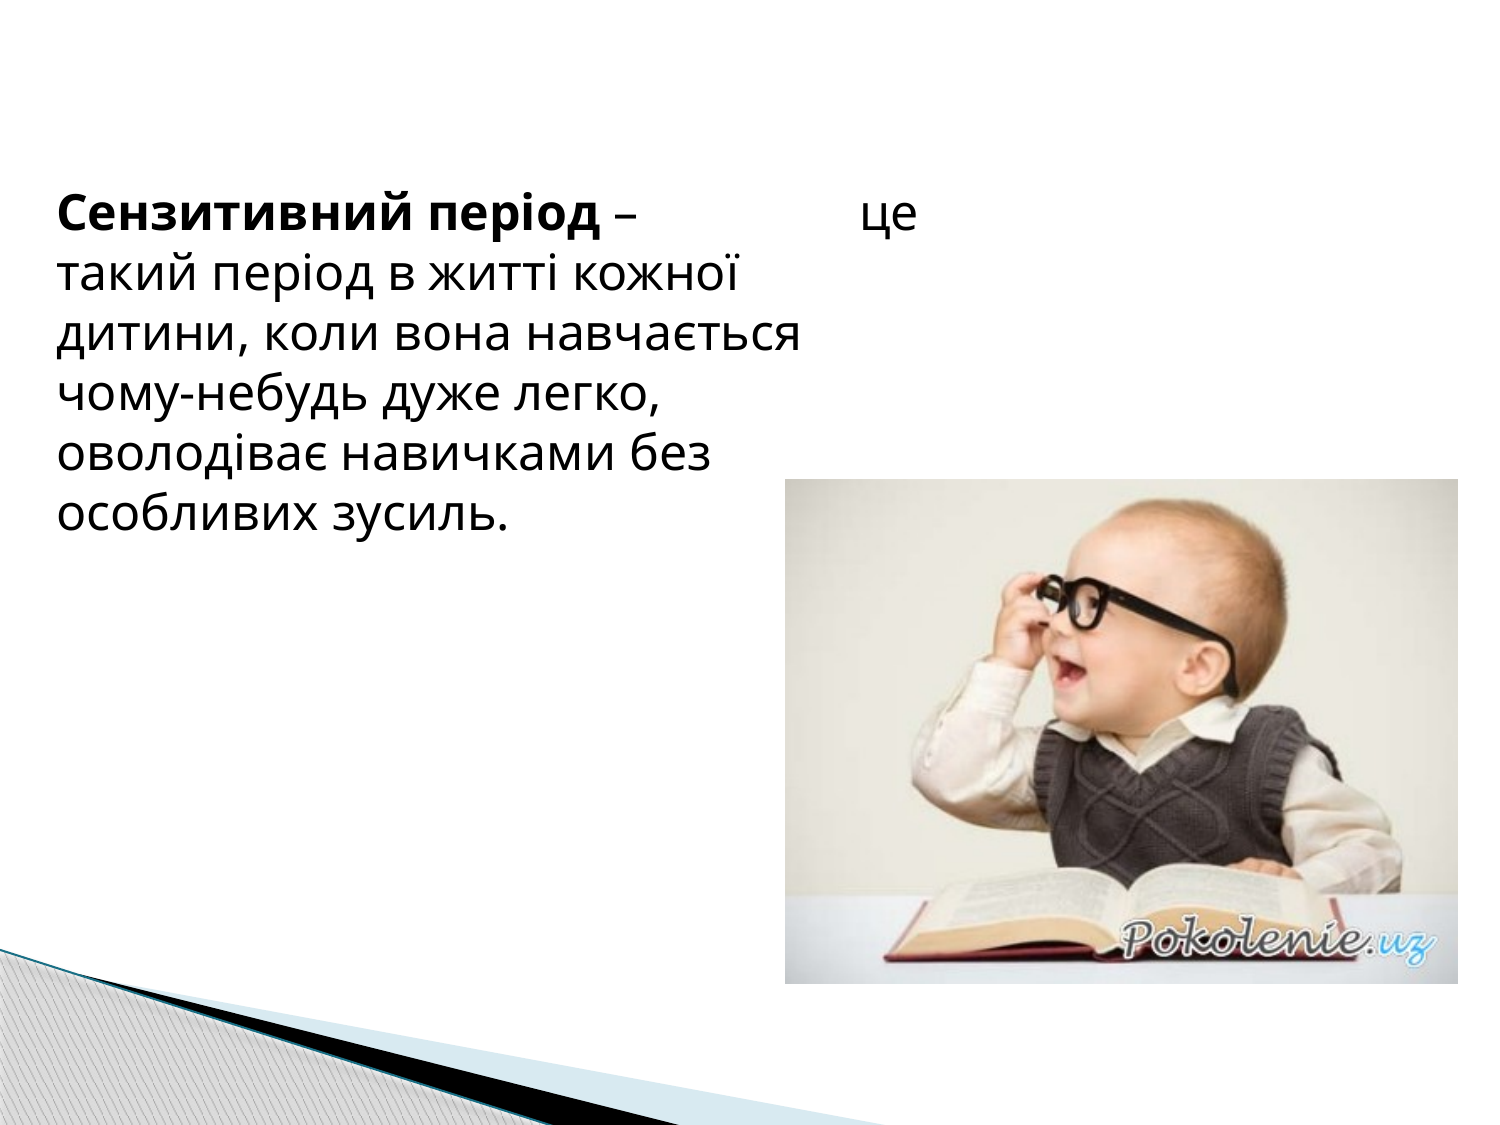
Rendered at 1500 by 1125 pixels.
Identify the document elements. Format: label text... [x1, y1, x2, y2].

picture [785, 479, 1458, 985]
text_box Сензитивний період – це такий період в житті кожної дитини, коли вона навчається чому-небудь дуже легко, оволодіває навичками без особливих зусиль. [41, 172, 939, 548]
